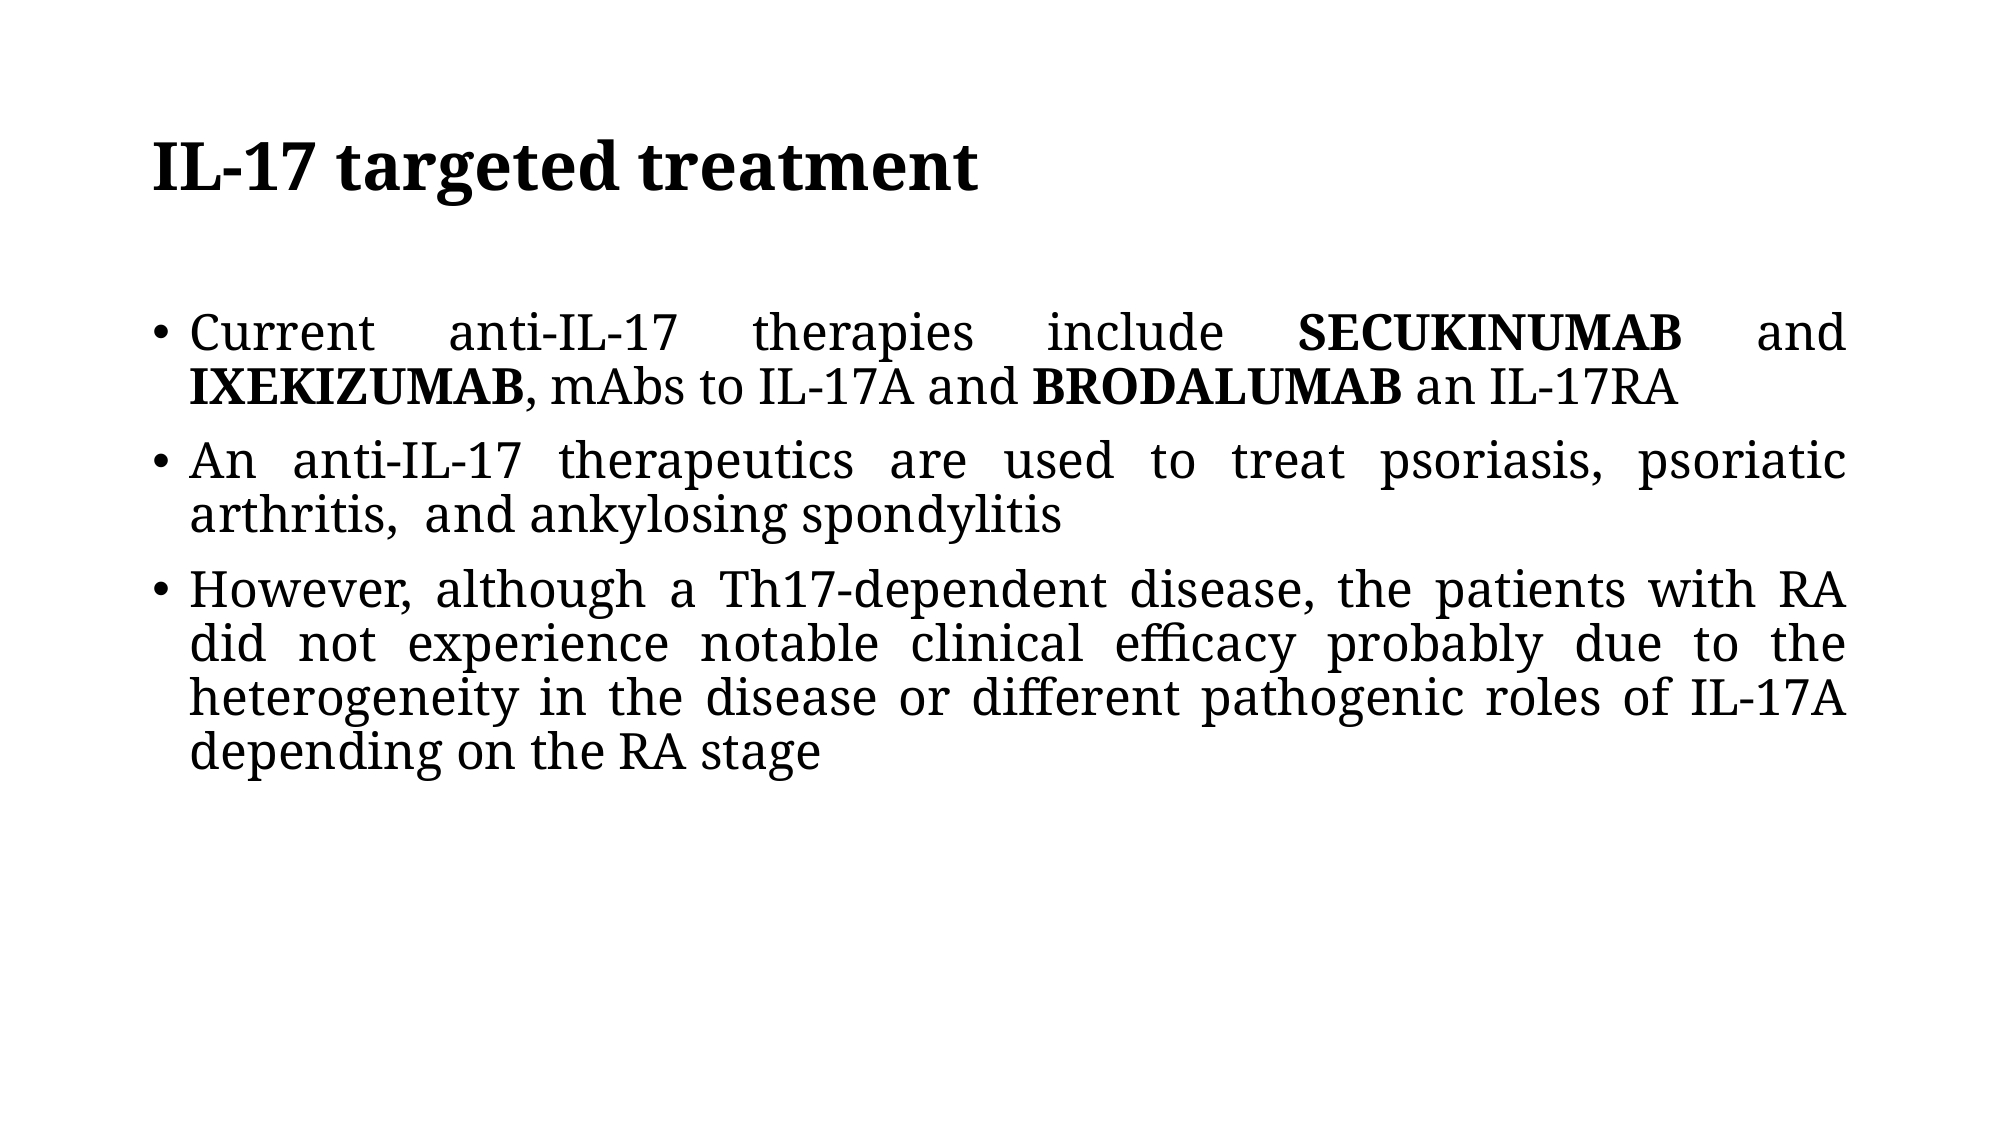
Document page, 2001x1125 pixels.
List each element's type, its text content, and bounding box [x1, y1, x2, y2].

title IL-17 targeted treatment [137, 59, 1863, 278]
list Current anti-IL-17 therapies include SECUKINUMAB and IXEKIZUMAB, mAbs to IL-17A and BRODALUMAB an IL-17RA An anti-IL-17 therapeutics are used to treat psoriasis, psoriatic arthritis, and ankylosing spondylitis However, although a Th17-dependent disease, the patients with RA did not experience notable clinical efficacy probably due to the heterogeneity in the disease or different pathogenic roles of IL-17A depending on the RA stage [137, 299, 1863, 1014]
